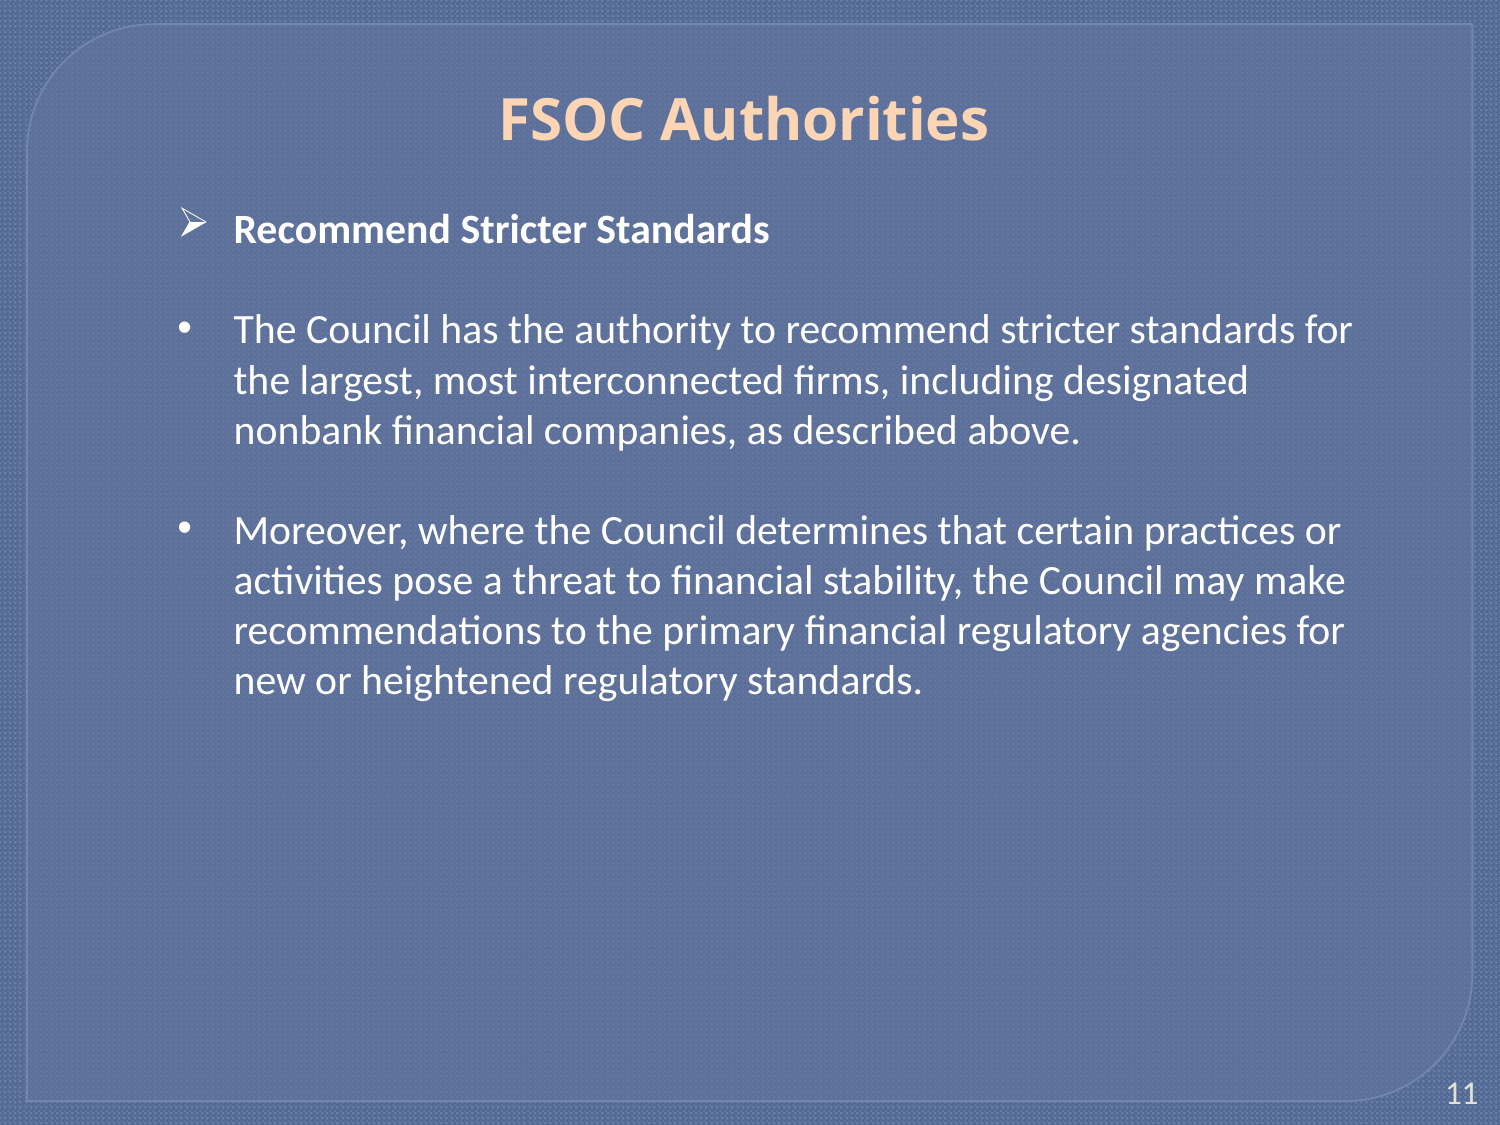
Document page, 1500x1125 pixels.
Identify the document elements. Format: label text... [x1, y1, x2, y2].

text_box Recommend Stricter Standards The Council has the authority to recommend stricter standards for the largest, most interconnected firms, including designated nonbank financial companies, as described above. Moreover, where the Council determines that certain practices or activities pose a threat to financial stability, the Council may make recommendations to the primary financial regulatory agencies for new or heightened regulatory standards. [162, 194, 1388, 710]
text_box FSOC Authorities [137, 75, 1350, 160]
slide_number 11 [1417, 1068, 1494, 1114]
